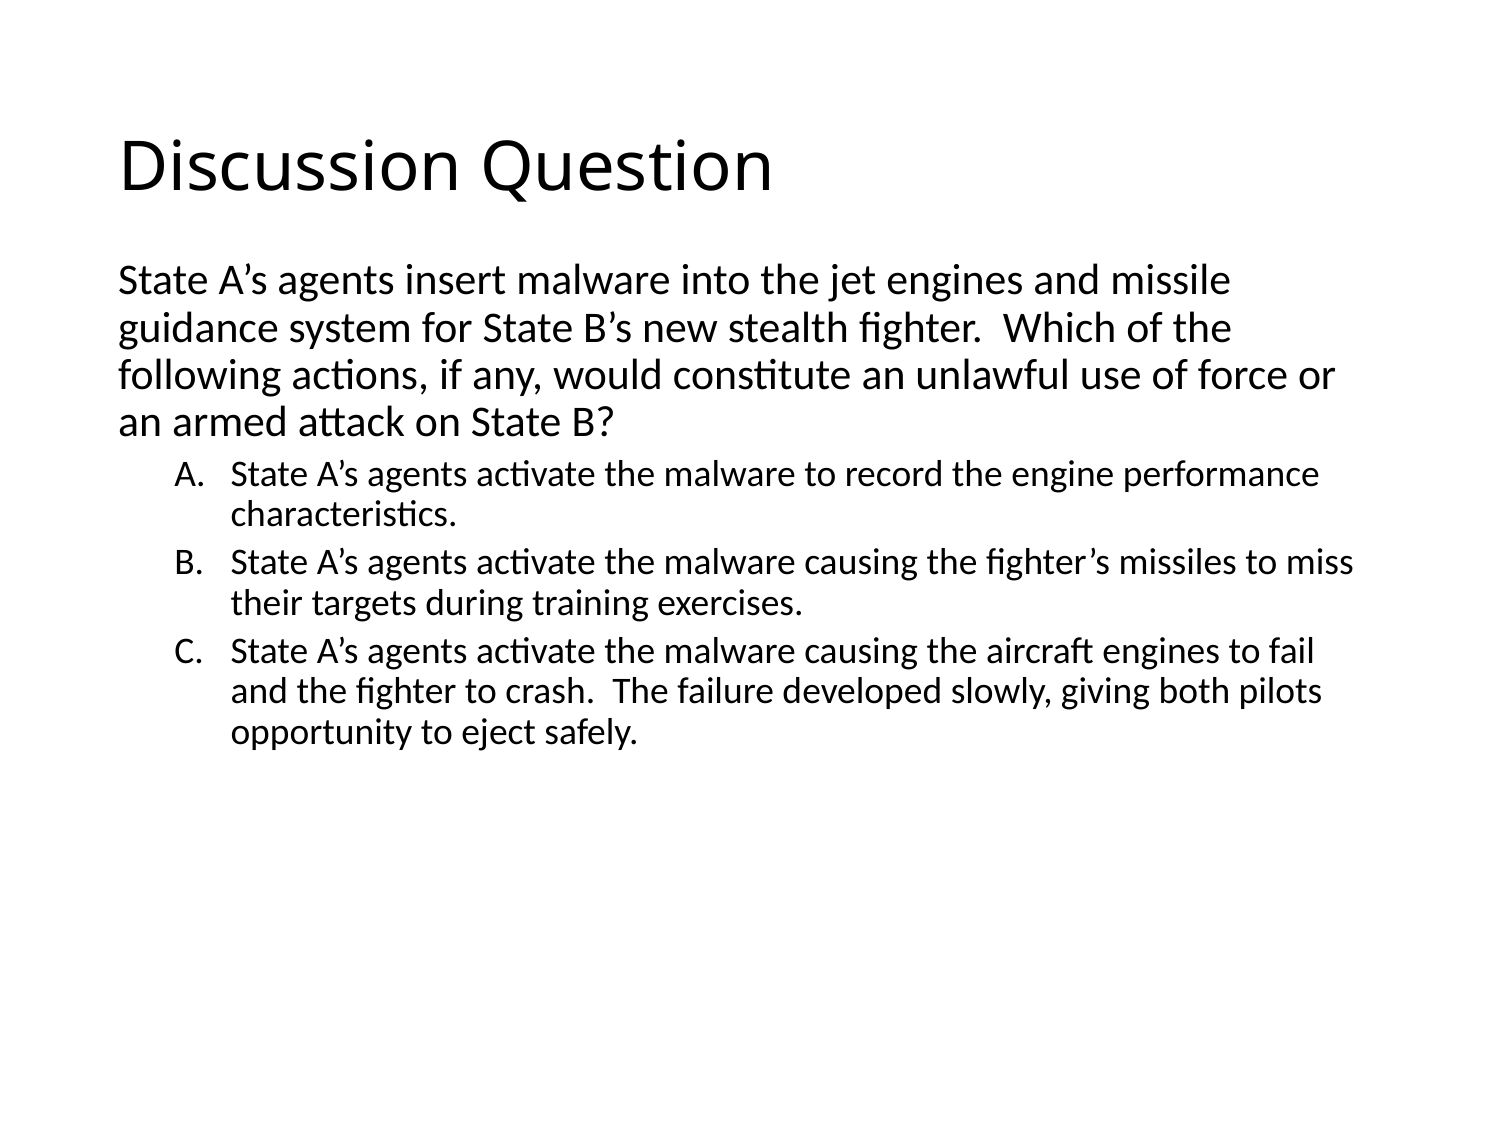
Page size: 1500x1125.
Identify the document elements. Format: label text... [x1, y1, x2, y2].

list State A’s agents insert malware into the jet engines and missile guidance system for State B’s new stealth fighter. Which of the following actions, if any, would constitute an unlawful use of force or an armed attack on State B? State A’s agents activate the malware to record the engine performance characteristics. State A’s agents activate the malware causing the fighter’s missiles to miss their targets during training exercises. State A’s agents activate the malware causing the aircraft engines to fail and the fighter to crash. The failure developed slowly, giving both pilots opportunity to eject safely. [102, 249, 1398, 989]
title Discussion Question [102, 59, 1398, 249]
